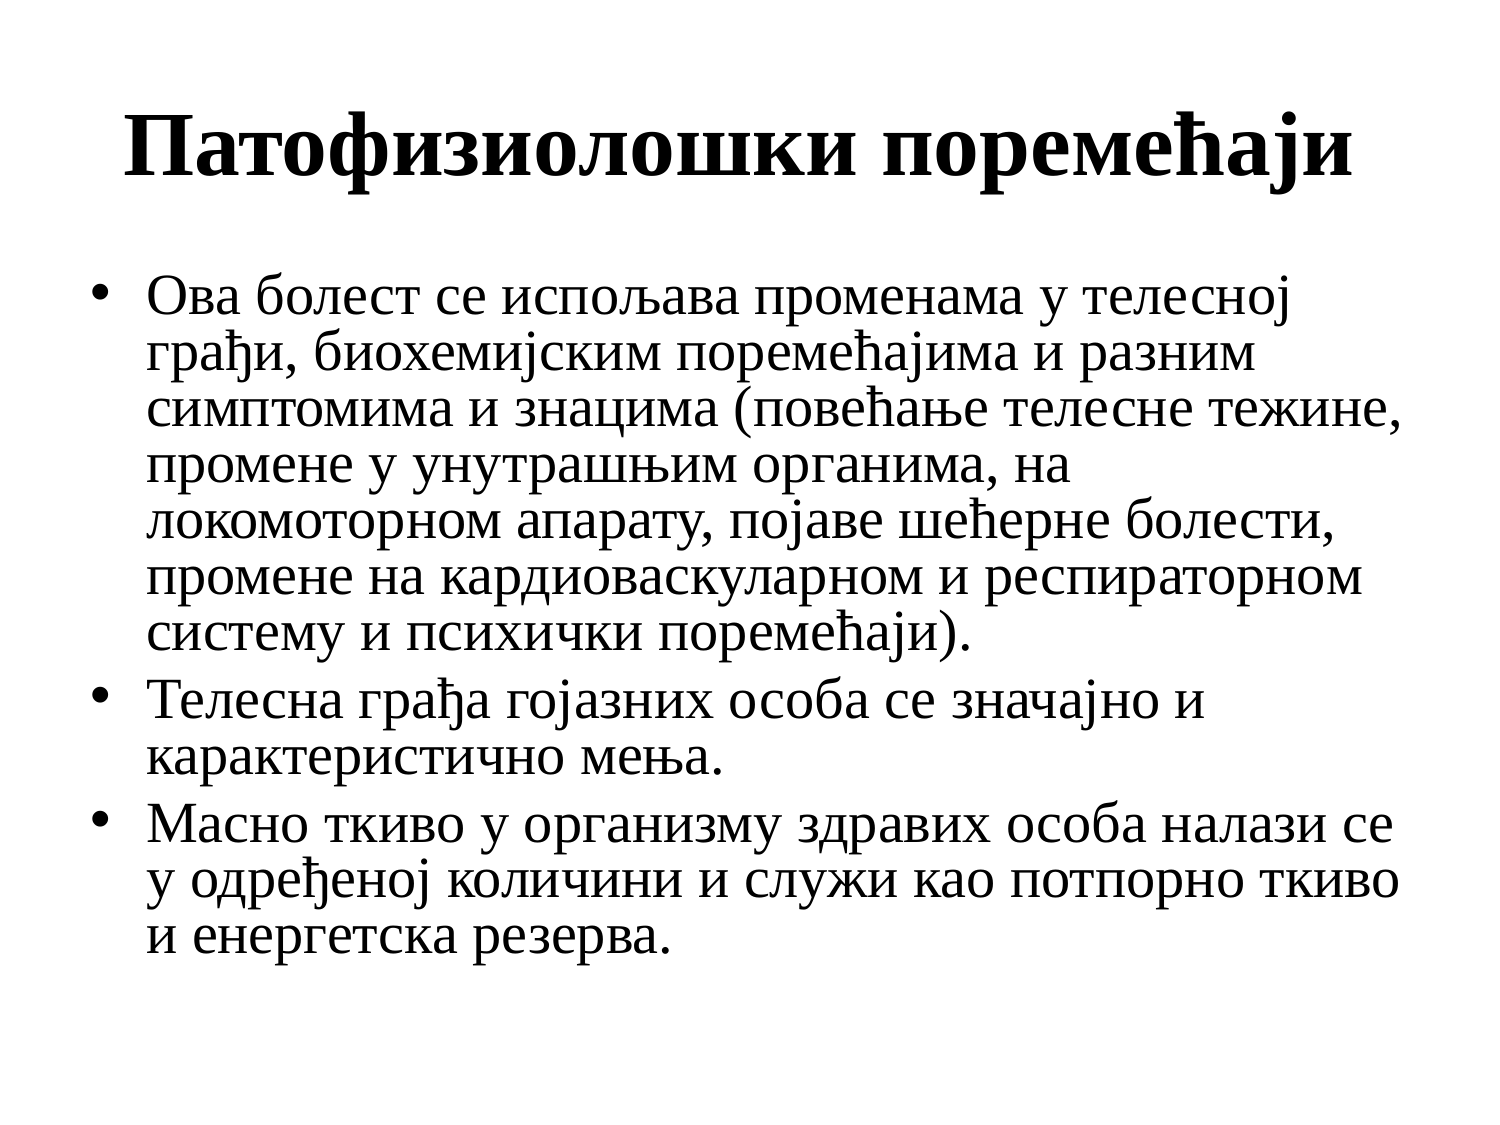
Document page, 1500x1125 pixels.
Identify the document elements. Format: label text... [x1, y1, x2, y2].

title Патофизиолошки поремећаји [75, 45, 1425, 233]
list Ова болест се испољава променама у телесној грађи, биохемијским поремећајима и разним симптомима и знацима (повећање телесне тежине, промене у унутрашњим органима, на локомоторном апарату, појаве шећерне болести, промене на кардиоваскуларном и респираторном систему и психички поремећаји). Телесна грађа гојазних особа се значајно и карактеристично мења. Масно ткиво у организму здравих особа налази се у одређеној количини и служи као потпорно ткиво и енергетска резерва. [75, 262, 1425, 1005]
